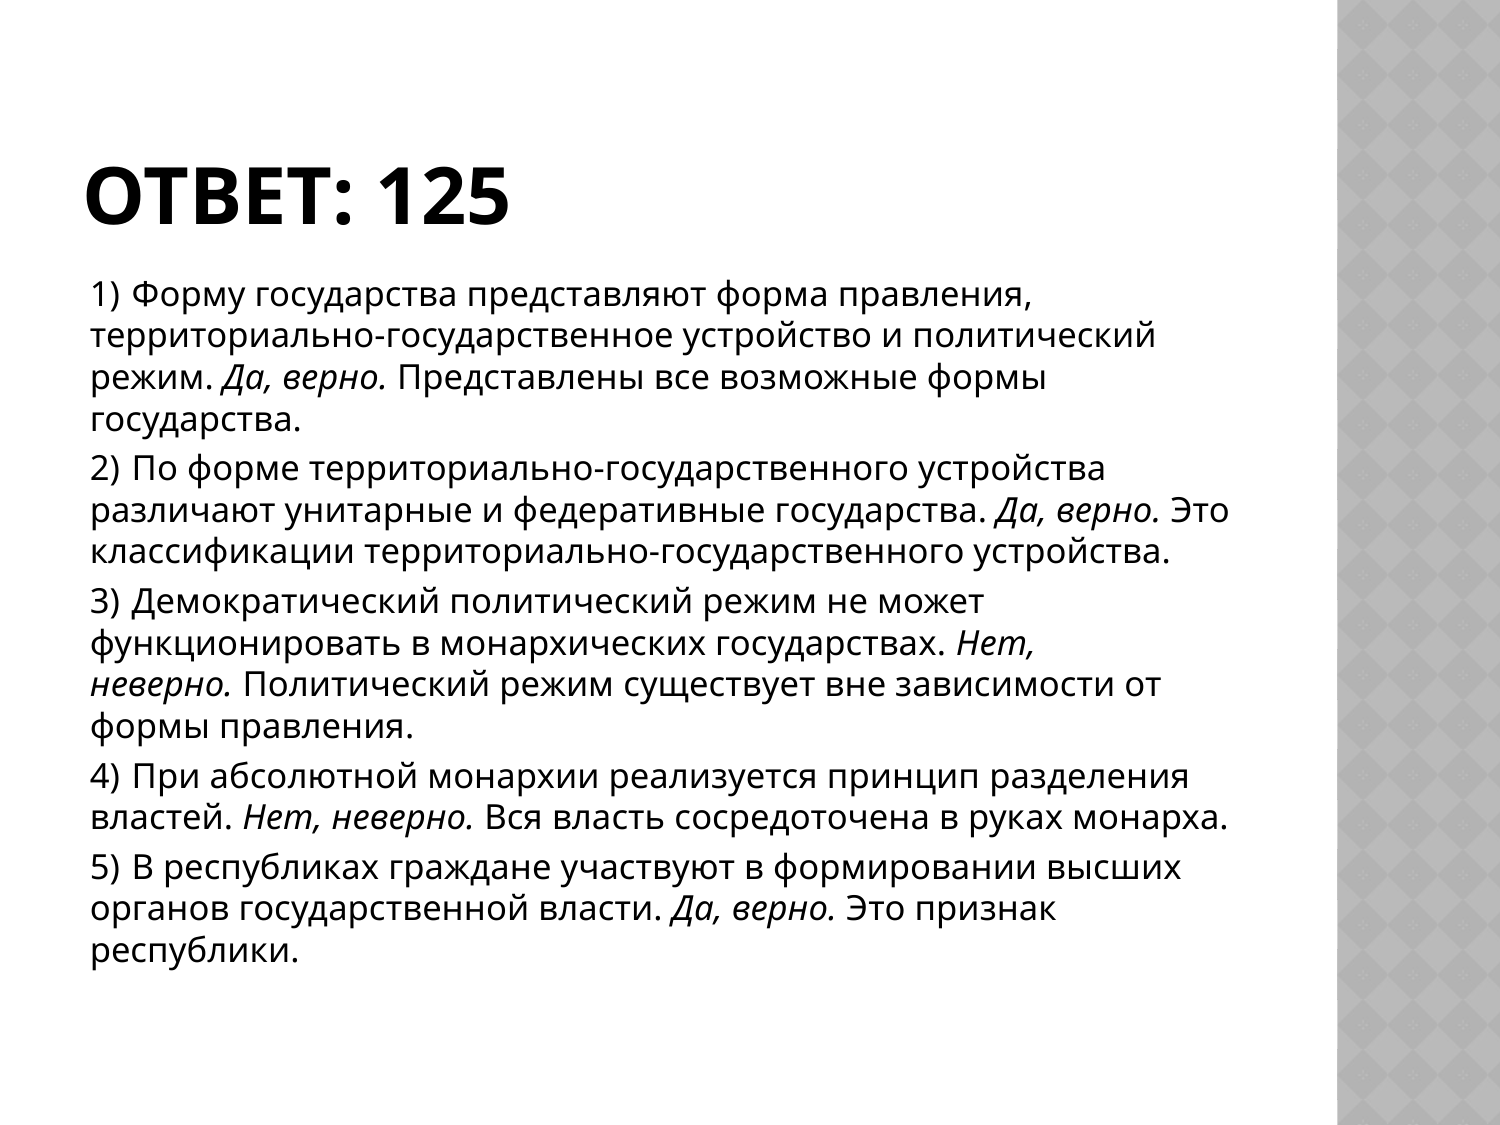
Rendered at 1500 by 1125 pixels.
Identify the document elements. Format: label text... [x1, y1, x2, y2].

title Ответ: 125 [75, 52, 1263, 240]
list 1) Форму государства представляют форма правления, территориально-государственное устройство и политический режим. Да, верно. Представлены все возможные формы государства. 2) По форме территориально-государственного устройства различают унитарные и федеративные государства. Да, верно. Это классификации территориально-государственного устройства. 3) Демократический политический режим не может функционировать в монархических государствах. Нет, неверно. Политический режим существует вне зависимости от формы правления. 4) При абсолютной монархии реализуется принцип разделения властей. Нет, неверно. Вся власть сосредоточена в руках монарха. 5) В республиках граждане участвуют в формировании высших органов государственной власти. Да, верно. Это признак республики. [75, 264, 1263, 1059]
